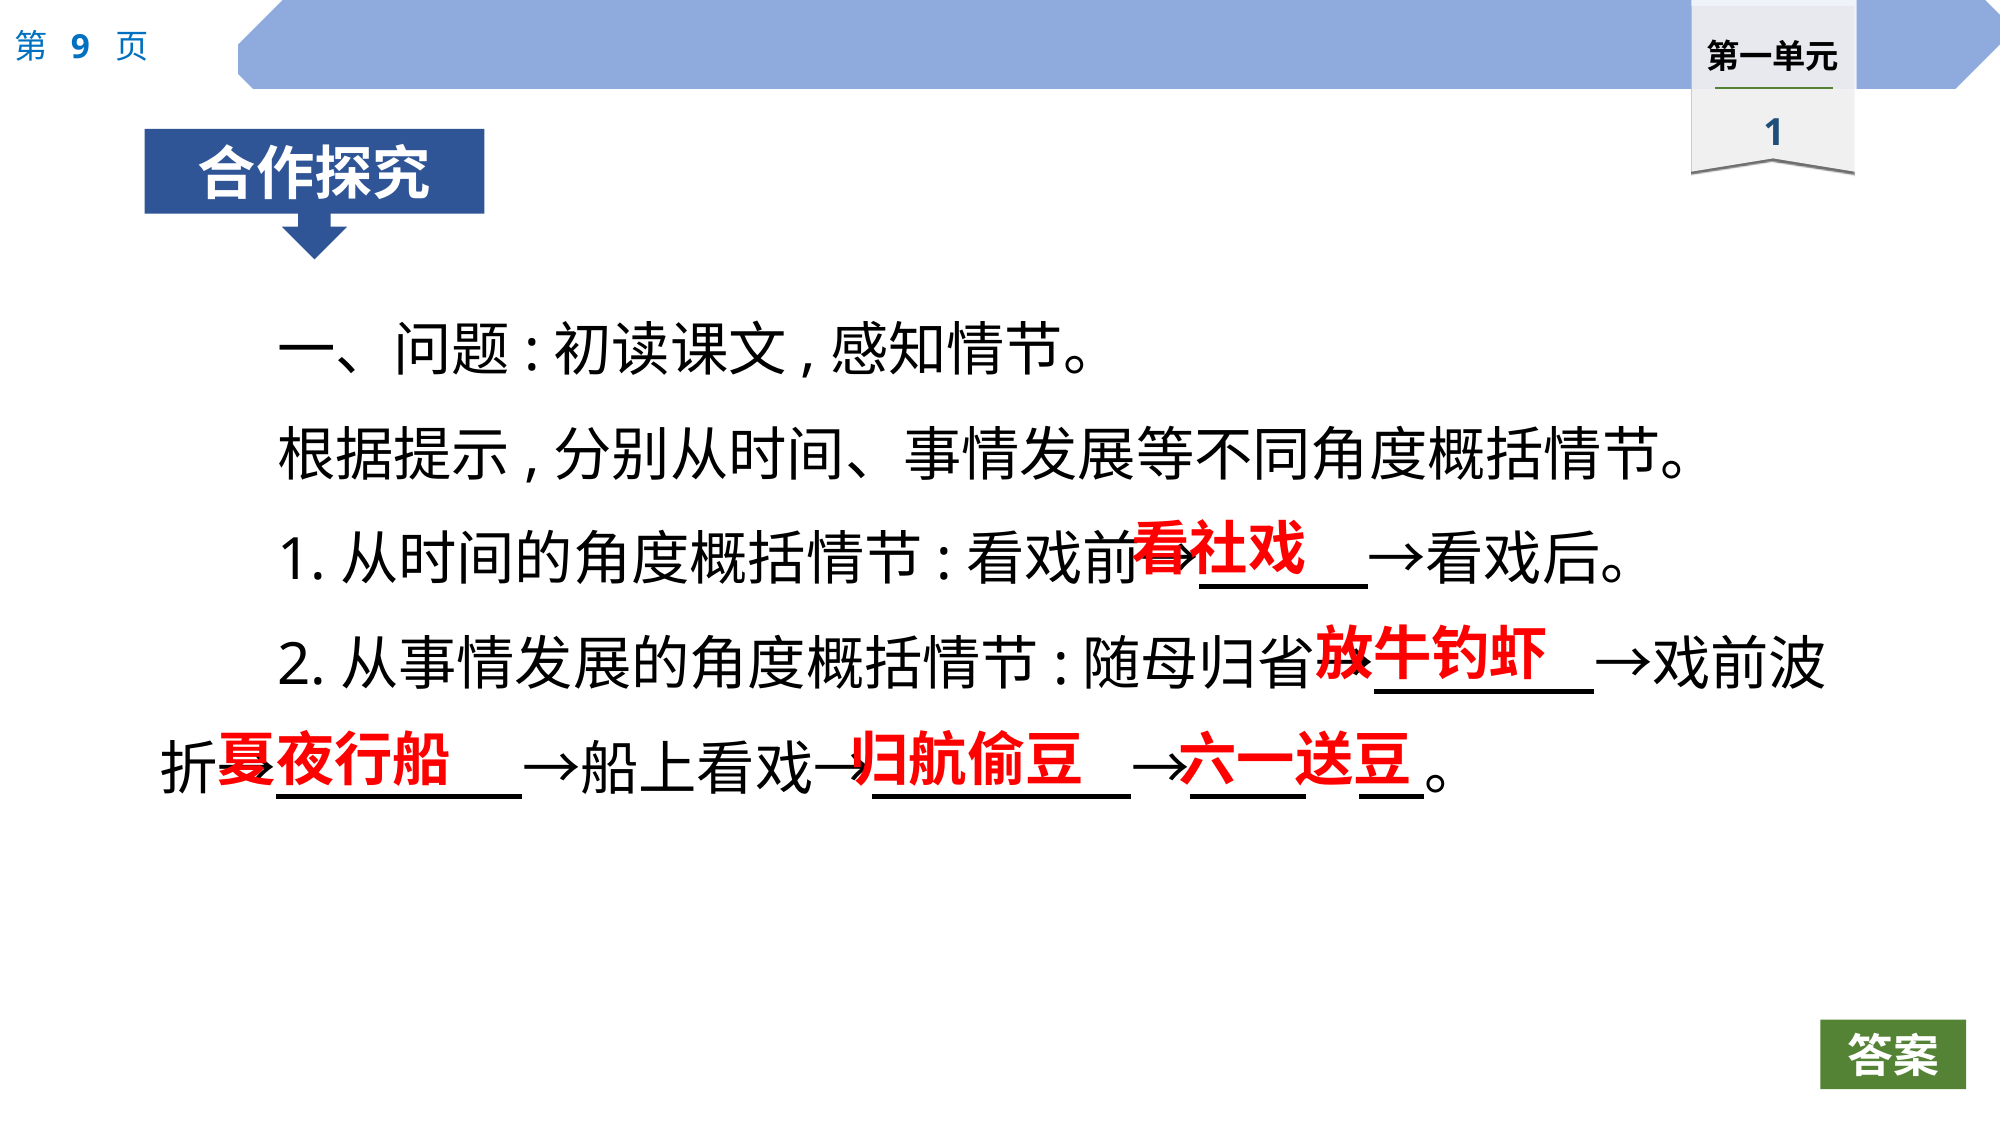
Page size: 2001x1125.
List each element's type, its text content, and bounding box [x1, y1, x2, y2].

text_box 六一送豆 [1164, 679, 1457, 821]
list 一、问题:初读课文,感知情节。 根据提示,分别从时间、事情发展等不同角度概括情节。 1.从时间的角度概括情节:看戏前→ →看戏后。 2.从事情发展的角度概括情节:随母归省→ →戏前波折→ →船上看戏→ → 。 [144, 269, 1879, 985]
text_box 看社戏 [1117, 468, 1375, 610]
text_box 归航偷豆 [835, 679, 1164, 821]
text_box 夏夜行船 [203, 679, 543, 821]
text_box 答案 [1820, 1019, 1967, 1090]
text_box 放牛钓虾 [1300, 574, 1668, 715]
